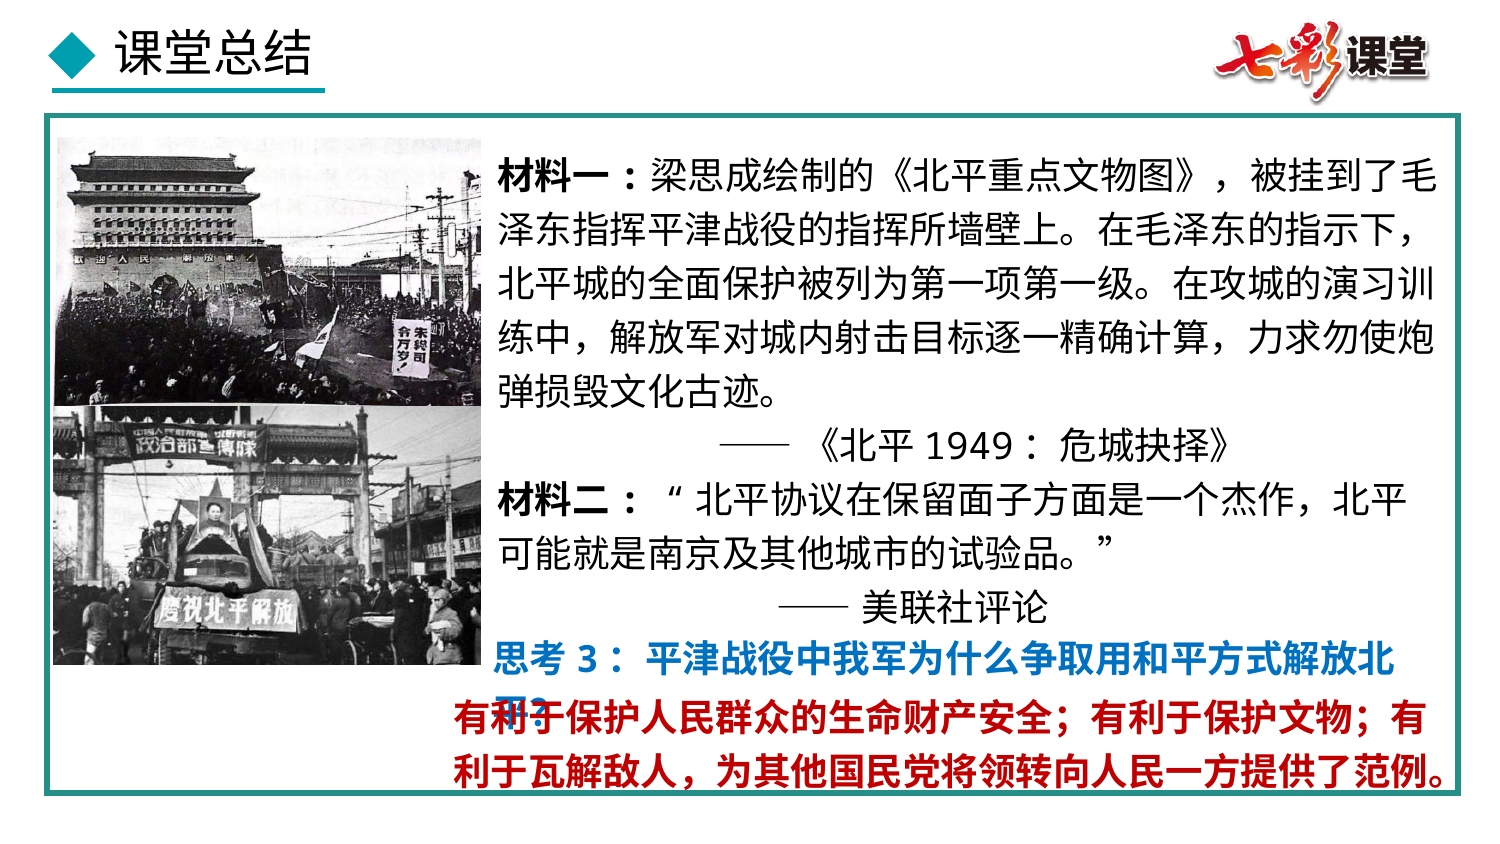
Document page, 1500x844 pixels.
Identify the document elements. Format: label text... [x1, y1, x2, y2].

picture [52, 137, 482, 666]
picture [1210, 15, 1434, 106]
text_box 有利于保护人民群众的生命财产安全；有利于保护文物；有利于瓦解敌人，为其他国民党将领转向人民一方提供了范例。 [442, 679, 1473, 799]
text_box 材料一:梁思成绘制的《北平重点文物图》，被挂到了毛泽东指挥平津战役的指挥所墙壁上。在毛泽东的指示下，北平城的全面保护被列为第一项第一级。在攻城的演习训练中，解放军对城内射击目标逐一精确计算，力求勿使炮弹损毁文化古迹。 ——《北平1949：危城抉择》 材料二: “北平协议在保留面子方面是一个杰作，北平可能就是南京及其他城市的试验品。” ——美联社评论 [485, 137, 1451, 635]
text_box 思考3：平津战役中我军为什么争取用和平方式解放北平？ [480, 620, 1435, 679]
